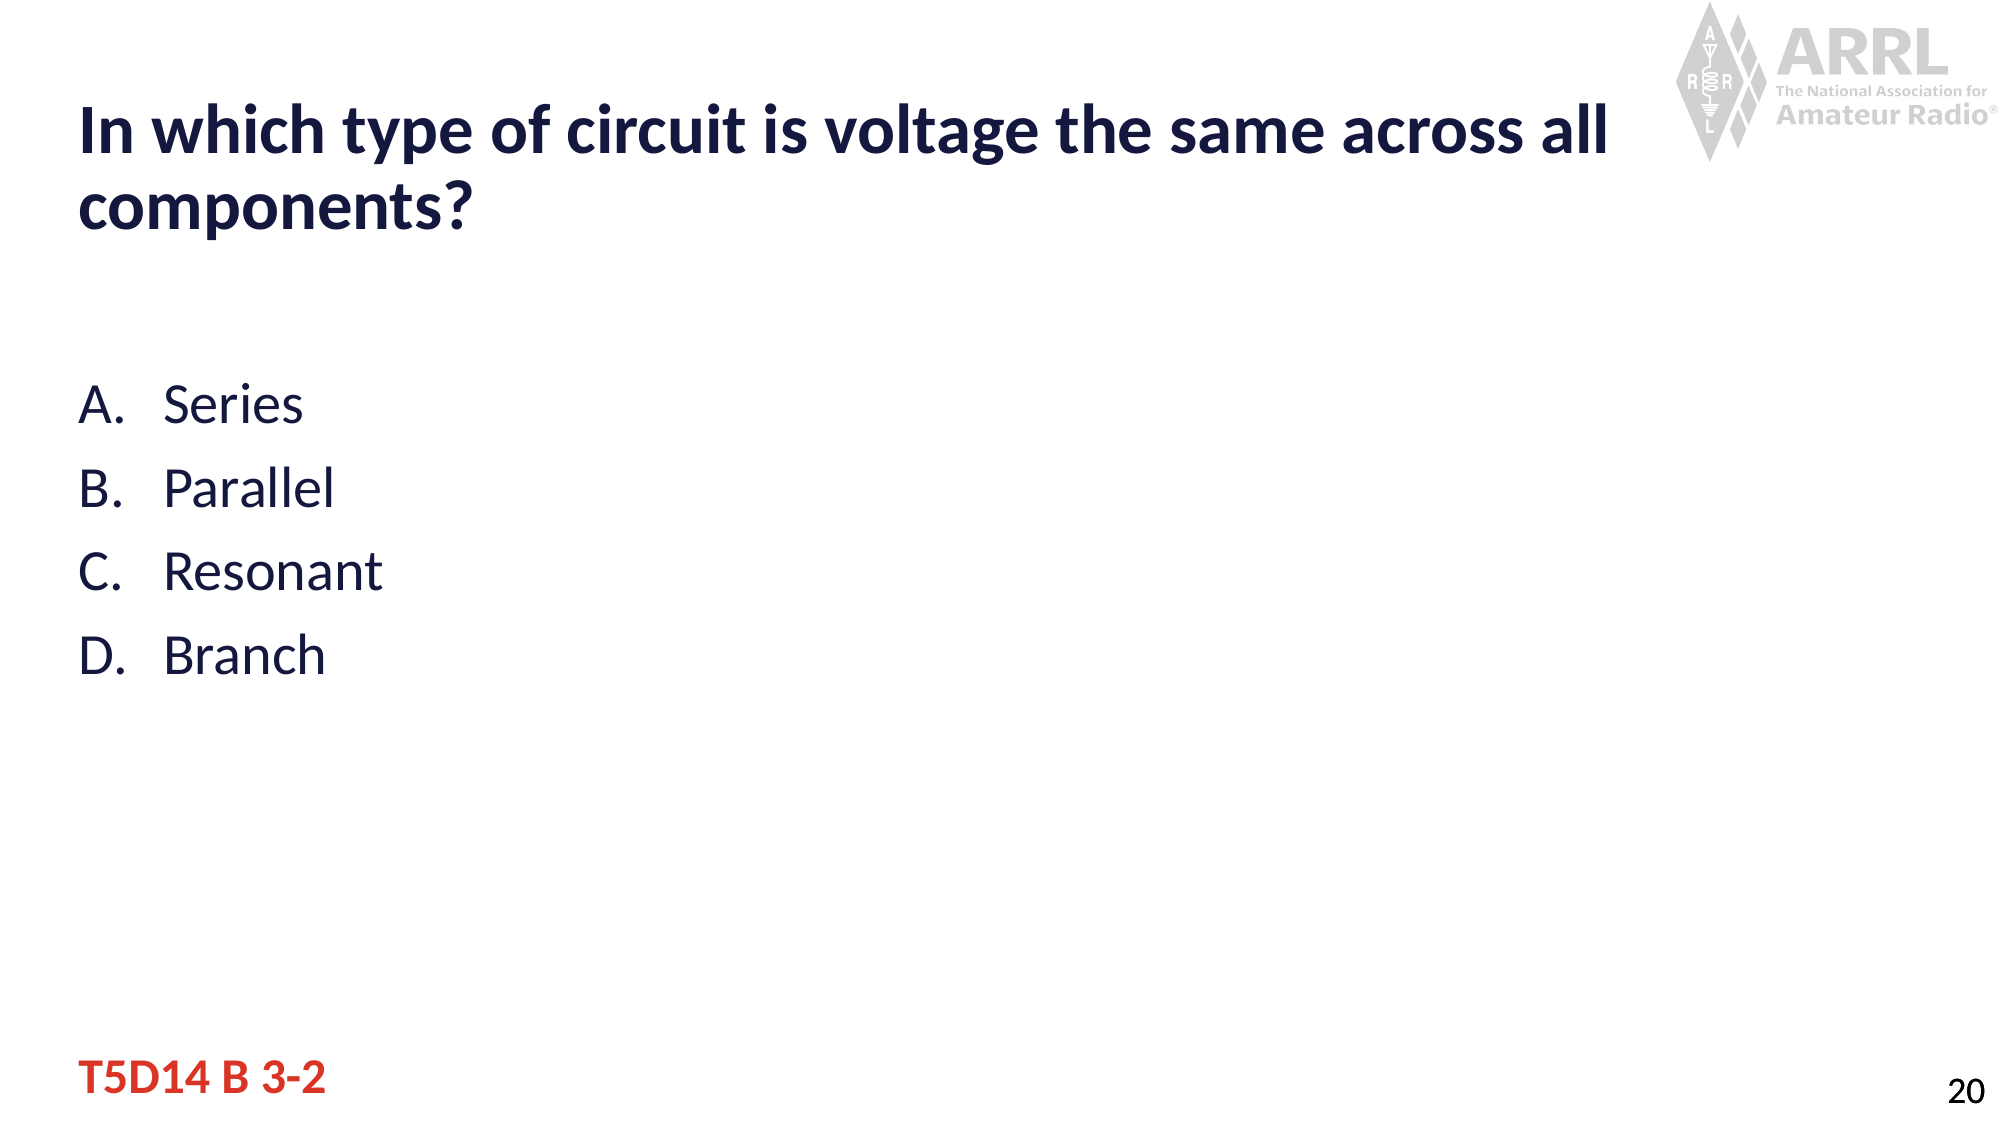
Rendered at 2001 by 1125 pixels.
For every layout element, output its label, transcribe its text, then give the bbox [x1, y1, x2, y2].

picture [1674, 0, 2000, 164]
text_box T5D14 B 3-2 [63, 1036, 921, 1112]
title In which type of circuit is voltage the same across all components? [63, 59, 1863, 278]
list Series Parallel Resonant Branch [63, 365, 1863, 989]
